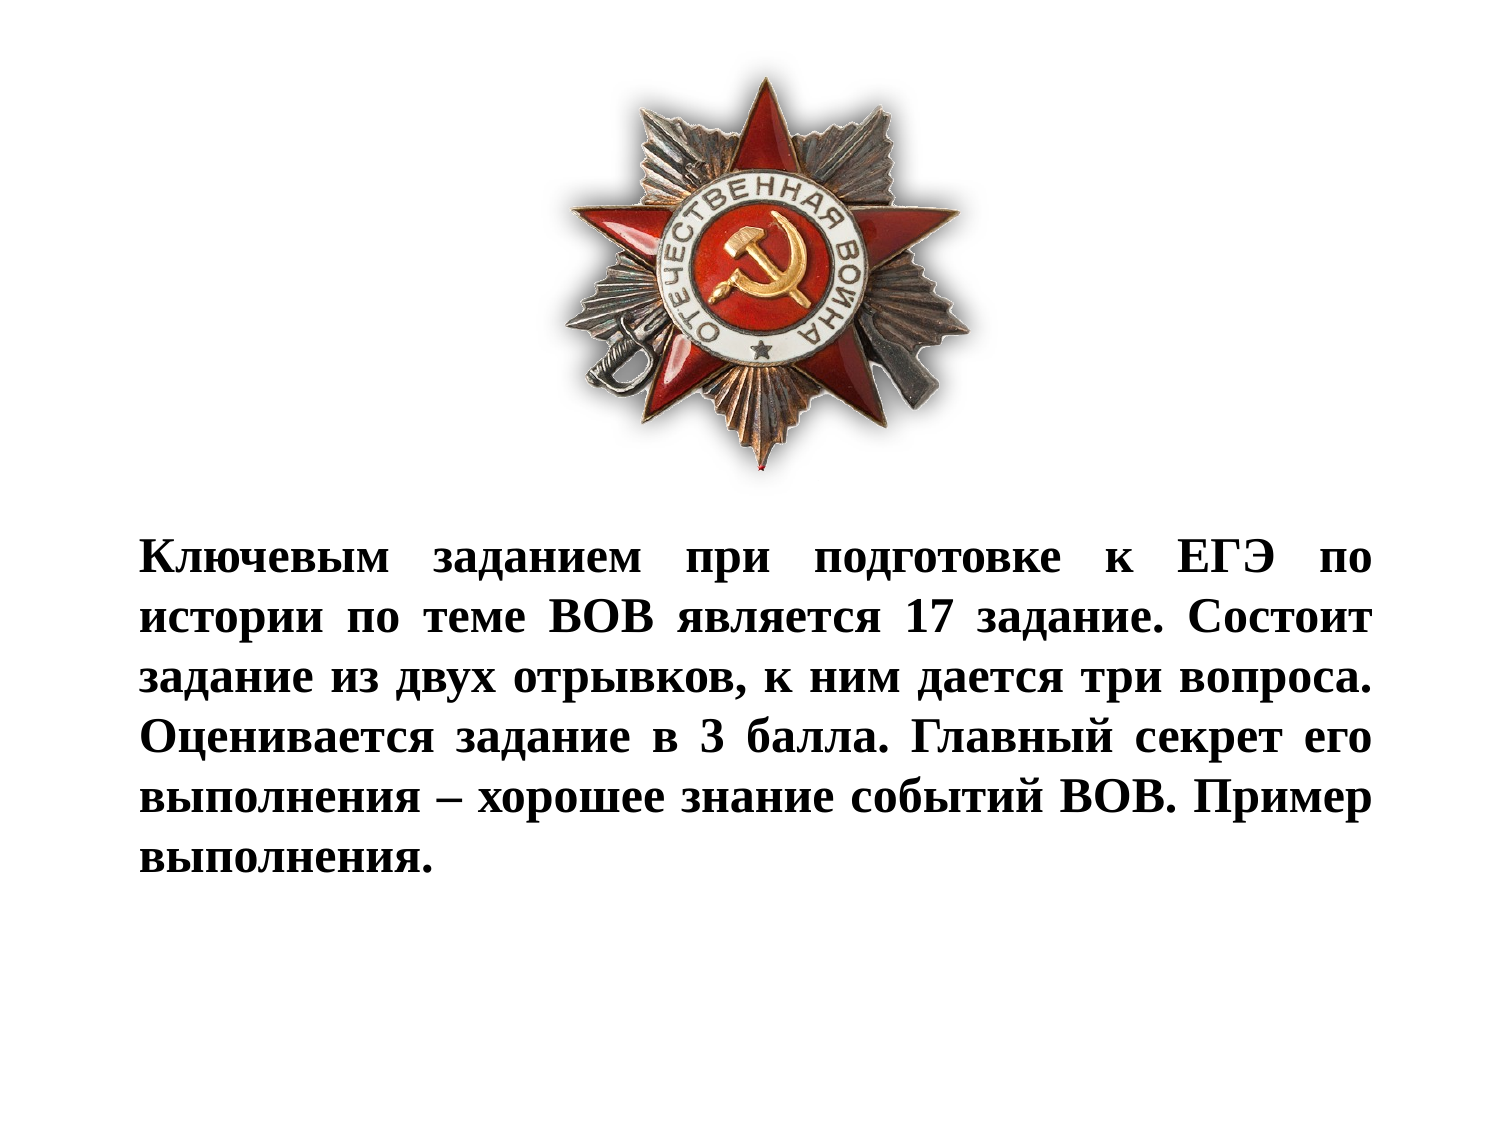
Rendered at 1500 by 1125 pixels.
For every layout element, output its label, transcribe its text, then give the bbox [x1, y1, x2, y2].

text_box Ключевым заданием при подготовке к ЕГЭ по истории по теме ВОВ является 17 задание. Состоит задание из двух отрывков, к ним дается три вопроса. Оценивается задание в 3 балла. Главный секрет его выполнения – хорошее знание событий ВОВ. Пример выполнения. [123, 515, 1388, 890]
picture [548, 66, 987, 491]
